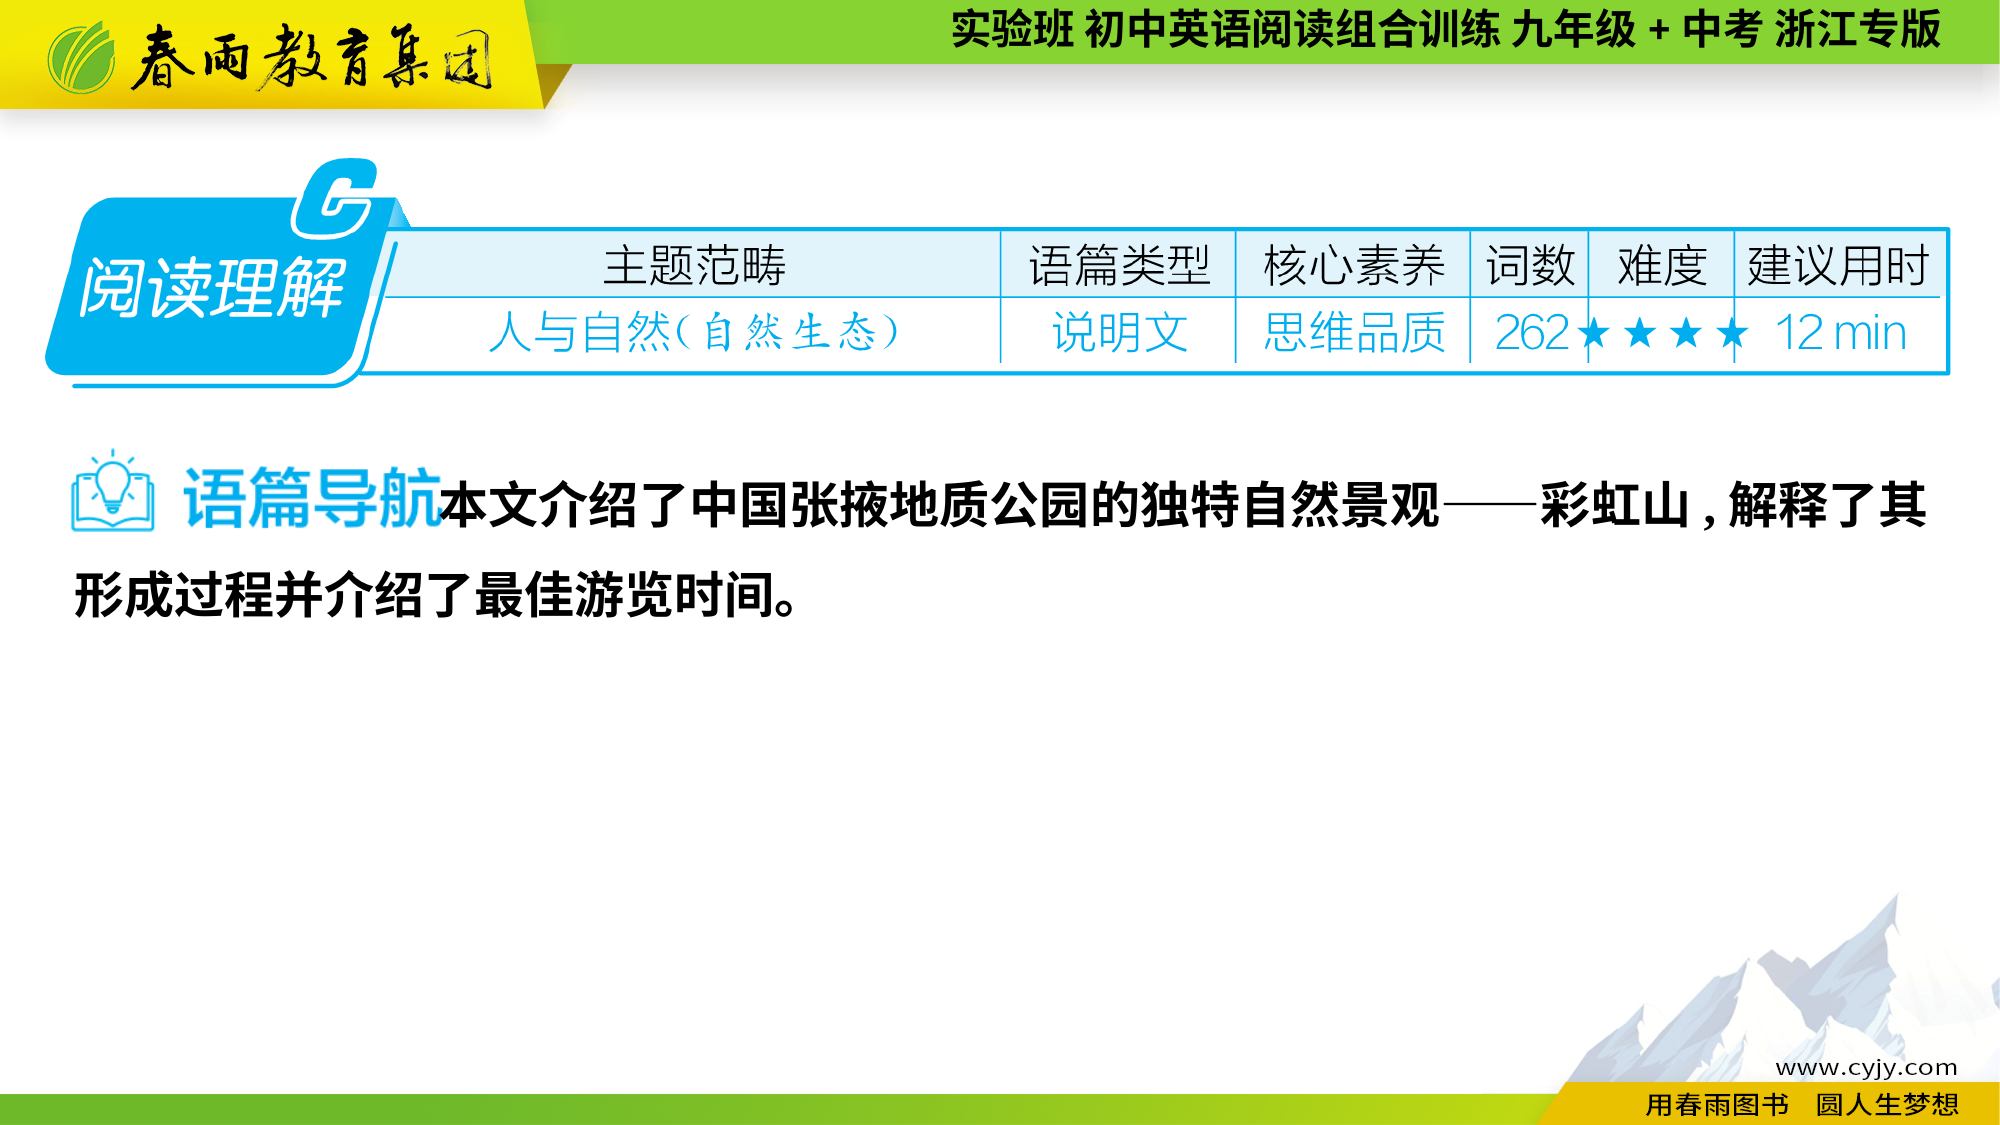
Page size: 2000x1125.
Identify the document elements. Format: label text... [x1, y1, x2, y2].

list 本文介绍了中国张掖地质公园的独特自然景观——彩虹山,解释了其形成过程并介绍了最佳游览时间。 [59, 435, 1944, 622]
picture [0, 0, 2000, 1125]
